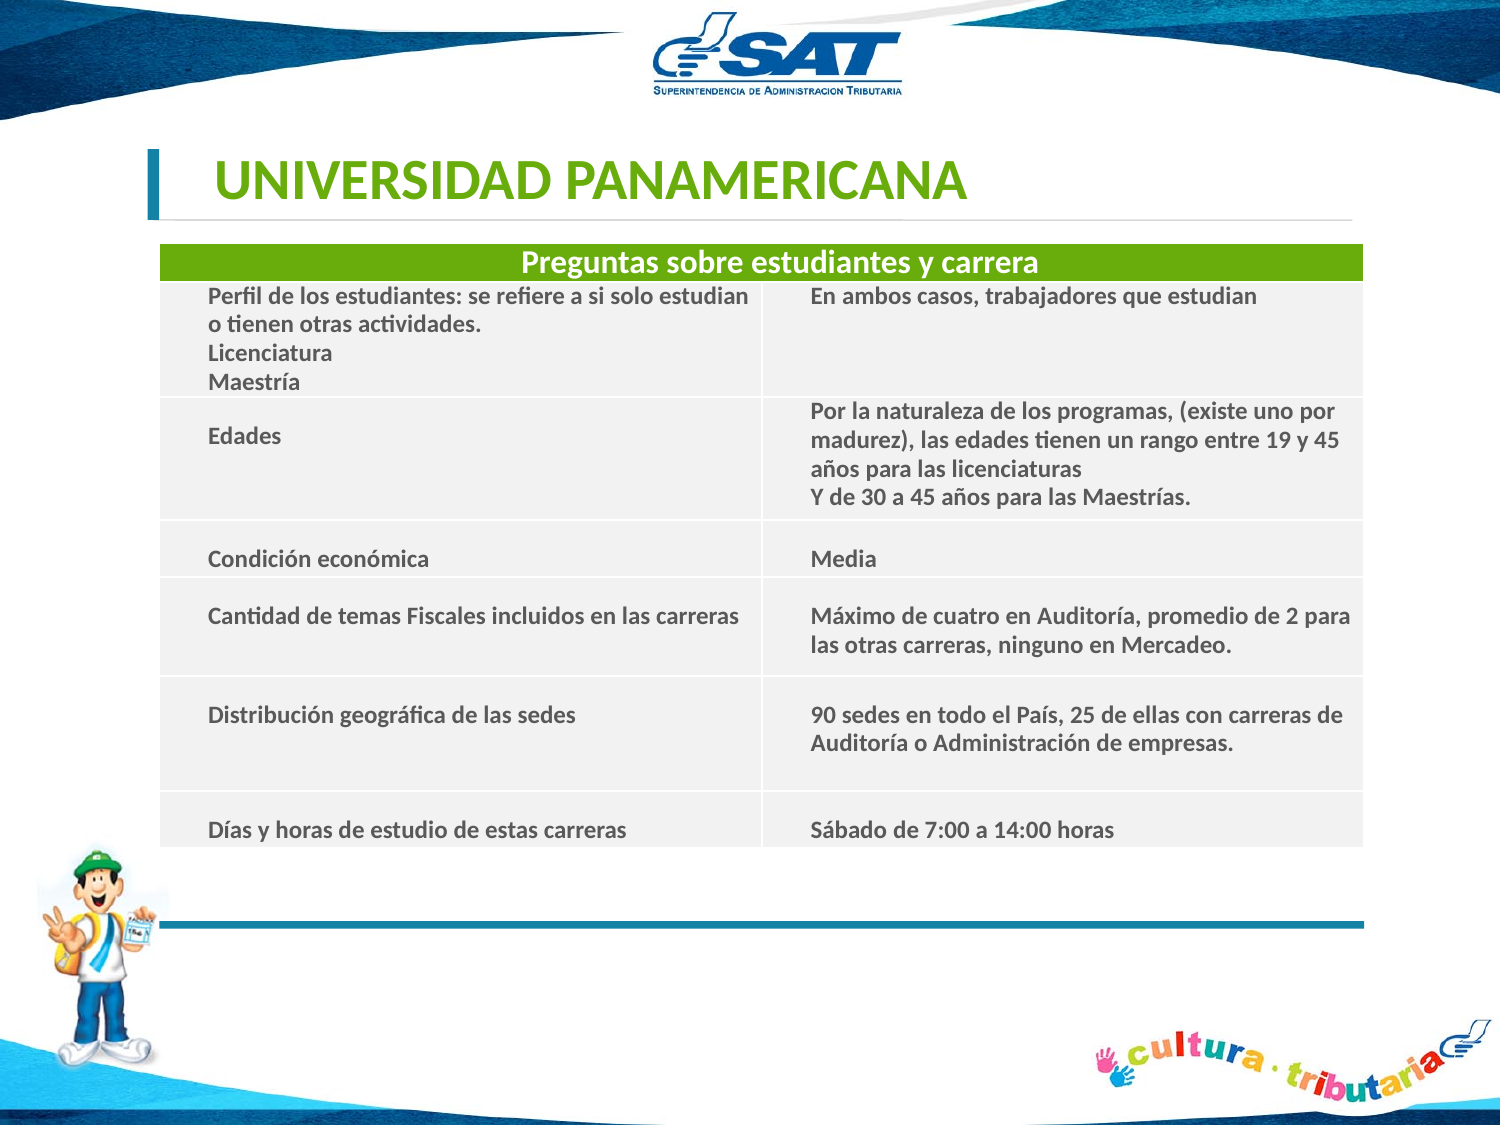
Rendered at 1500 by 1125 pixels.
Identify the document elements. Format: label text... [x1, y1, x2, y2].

text_box [157, 919, 1366, 931]
table_cell 90 sedes en todo el País, 25 de ellas con carreras de Auditoría o Administración de empresas. [763, 677, 1363, 790]
table_cell Sábado de 7:00 a 14:00 horas [763, 792, 1363, 847]
table_cell Edades [160, 398, 761, 519]
picture [0, 75, 1500, 1125]
text_box [0, 0, 1500, 75]
table_cell En ambos casos, trabajadores que estudian [763, 283, 1363, 396]
table_cell Días y horas de estudio de estas carreras [160, 792, 761, 847]
table_cell Media [763, 521, 1363, 576]
table_cell Máximo de cuatro en Auditoría, promedio de 2 para las otras carreras, ninguno en Mercadeo. [763, 578, 1363, 675]
table_cell Cantidad de temas Fiscales incluidos en las carreras [160, 578, 761, 675]
table_cell Perfil de los estudiantes: se refiere a si solo estudian o tienen otras actividades. Licenciatura Maestría [160, 283, 761, 396]
table_header Preguntas sobre estudiantes y carrera [160, 244, 1363, 281]
table_cell Por la naturaleza de los programas, (existe uno por madurez), las edades tienen un rango entre 19 y 45 años para las licenciaturas Y de 30 a 45 años para las Maestrías. [763, 398, 1363, 519]
table_cell Condición económica [160, 521, 761, 576]
table_cell Distribución geográfica de las sedes [160, 677, 761, 790]
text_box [147, 133, 1353, 221]
